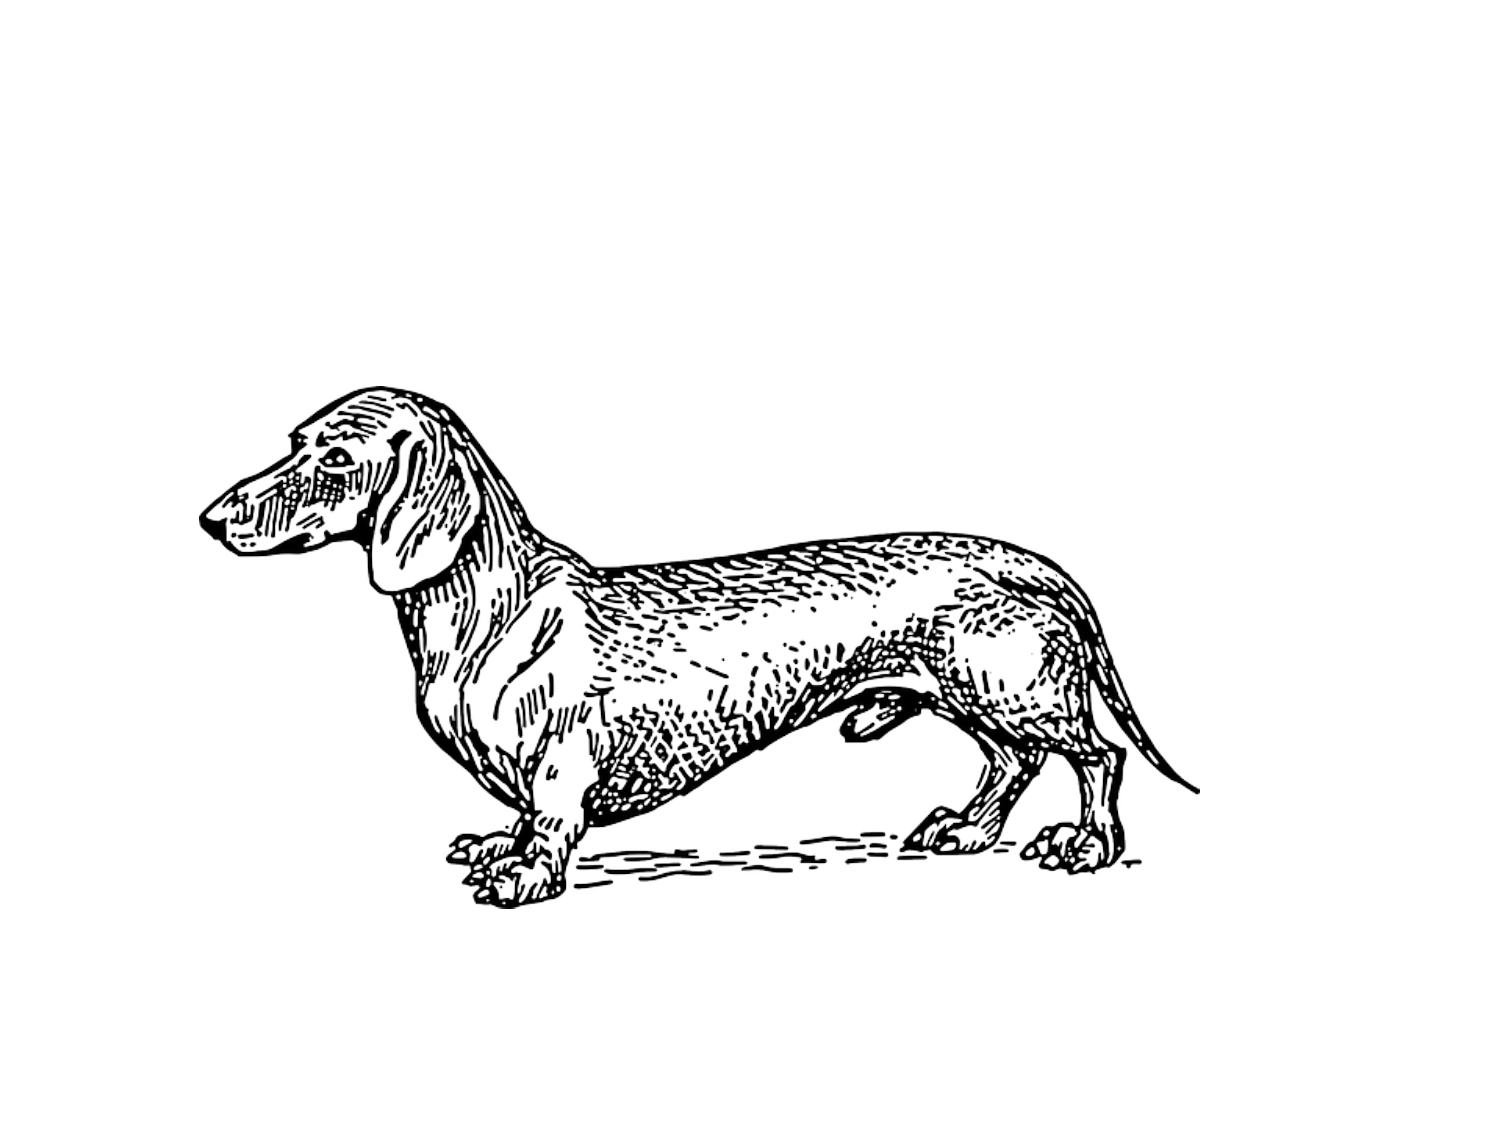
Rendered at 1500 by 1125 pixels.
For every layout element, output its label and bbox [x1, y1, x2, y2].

picture [198, 386, 1200, 910]
